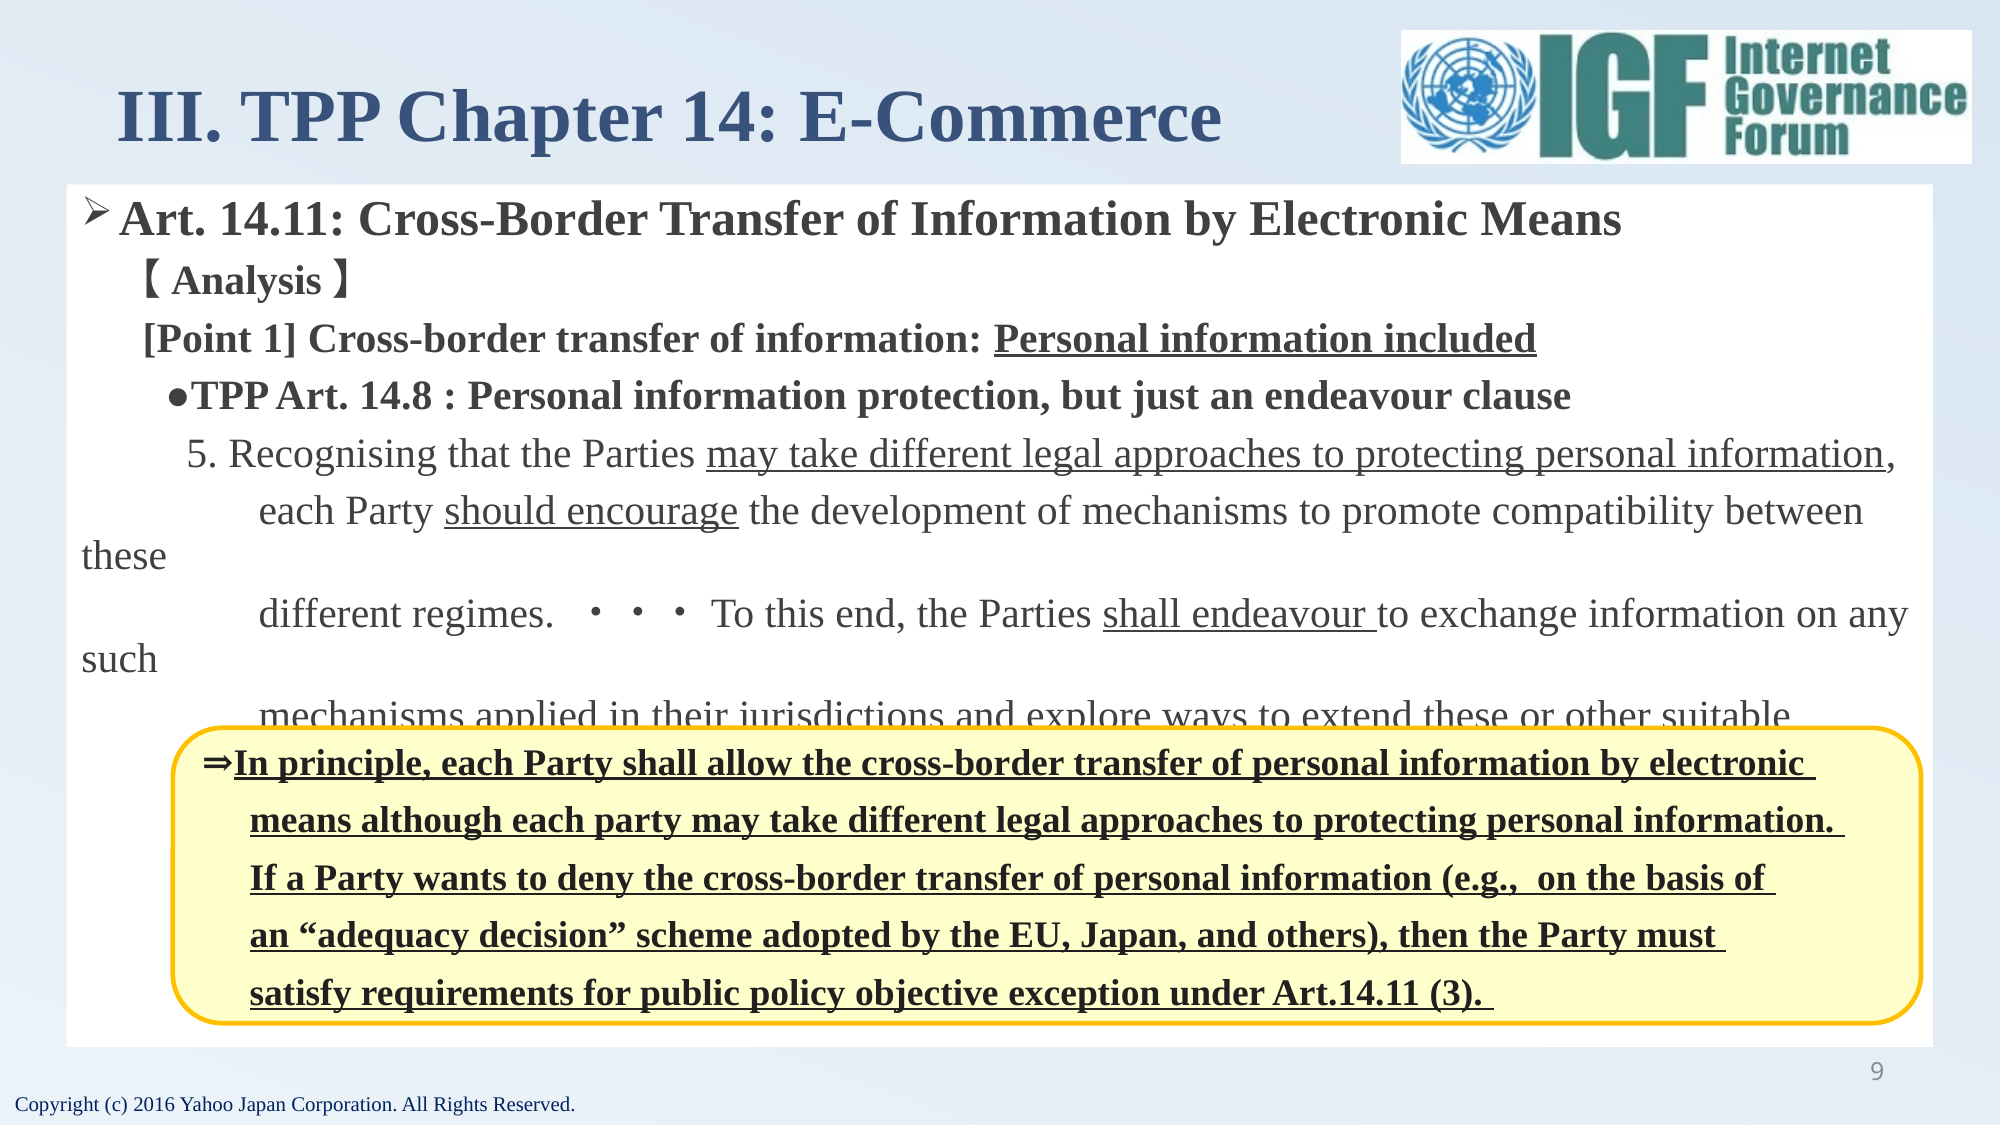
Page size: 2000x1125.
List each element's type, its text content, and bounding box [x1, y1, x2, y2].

text_box III. TPP Chapter 14: E-Commerce [101, 30, 1401, 164]
slide_number 9 [1432, 1047, 1900, 1103]
list Art. 14.11: Cross-Border Transfer of Information by Electronic Means 【Analysis】 [Point 1] Cross-border transfer of information: Personal information included ●TPP Art. 14.8 : Personal information protection, but just an endeavour clause 5. Recognising that the Parties may take different legal approaches to protecting personal information, each Party should encourage the development of mechanisms to promote compatibility between these different regimes. ・・・To this end, the Parties shall endeavour to exchange information on any such mechanisms applied in their jurisdictions and explore ways to extend these or other suitable arrangements to promote compatibility between them. [66, 184, 1933, 1047]
text_box Copyright (c) 2016 Yahoo Japan Corporation. All Rights Reserved. [0, 1083, 598, 1125]
text_box ⇒In principle, each Party shall allow the cross-border transfer of personal information by electronic means although each party may take different legal approaches to protecting personal information. If a Party wants to deny the cross-border transfer of personal information (e.g., on the basis of an “adequacy decision” scheme adopted by the EU, Japan, and others), then the Party must satisfy requirements for public policy objective exception under Art.14.11 (3). [171, 726, 1923, 1025]
picture [1401, 30, 1972, 164]
